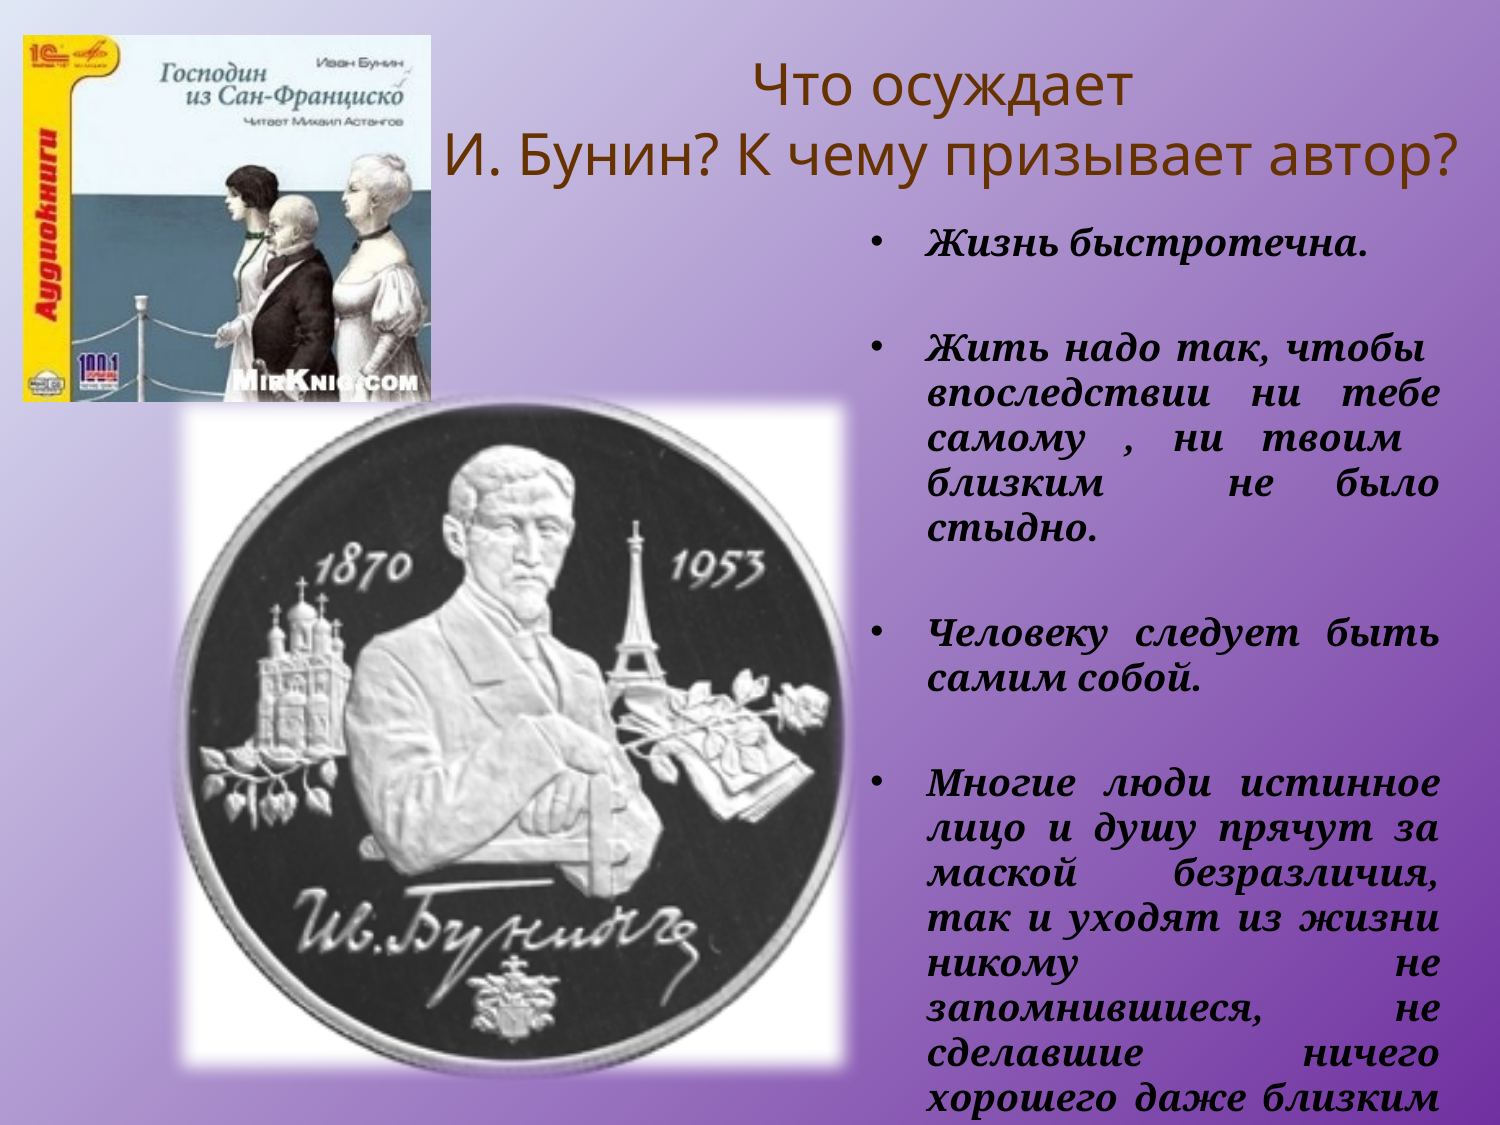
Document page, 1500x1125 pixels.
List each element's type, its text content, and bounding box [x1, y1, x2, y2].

picture [23, 34, 431, 402]
title Что осуждает И. Бунин? К чему призывает автор? [328, 23, 1500, 211]
list Жизнь быстротечна. Жить надо так, чтобы впоследствии ни тебе самому , ни твоим близким не было стыдно. Человеку следует быть самим собой. Многие люди истинное лицо и душу прячут за маской безразличия, так и уходят из жизни никому не запомнившиеся, не сделавшие ничего хорошего даже близким людям. [855, 210, 1456, 1125]
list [163, 386, 862, 1084]
